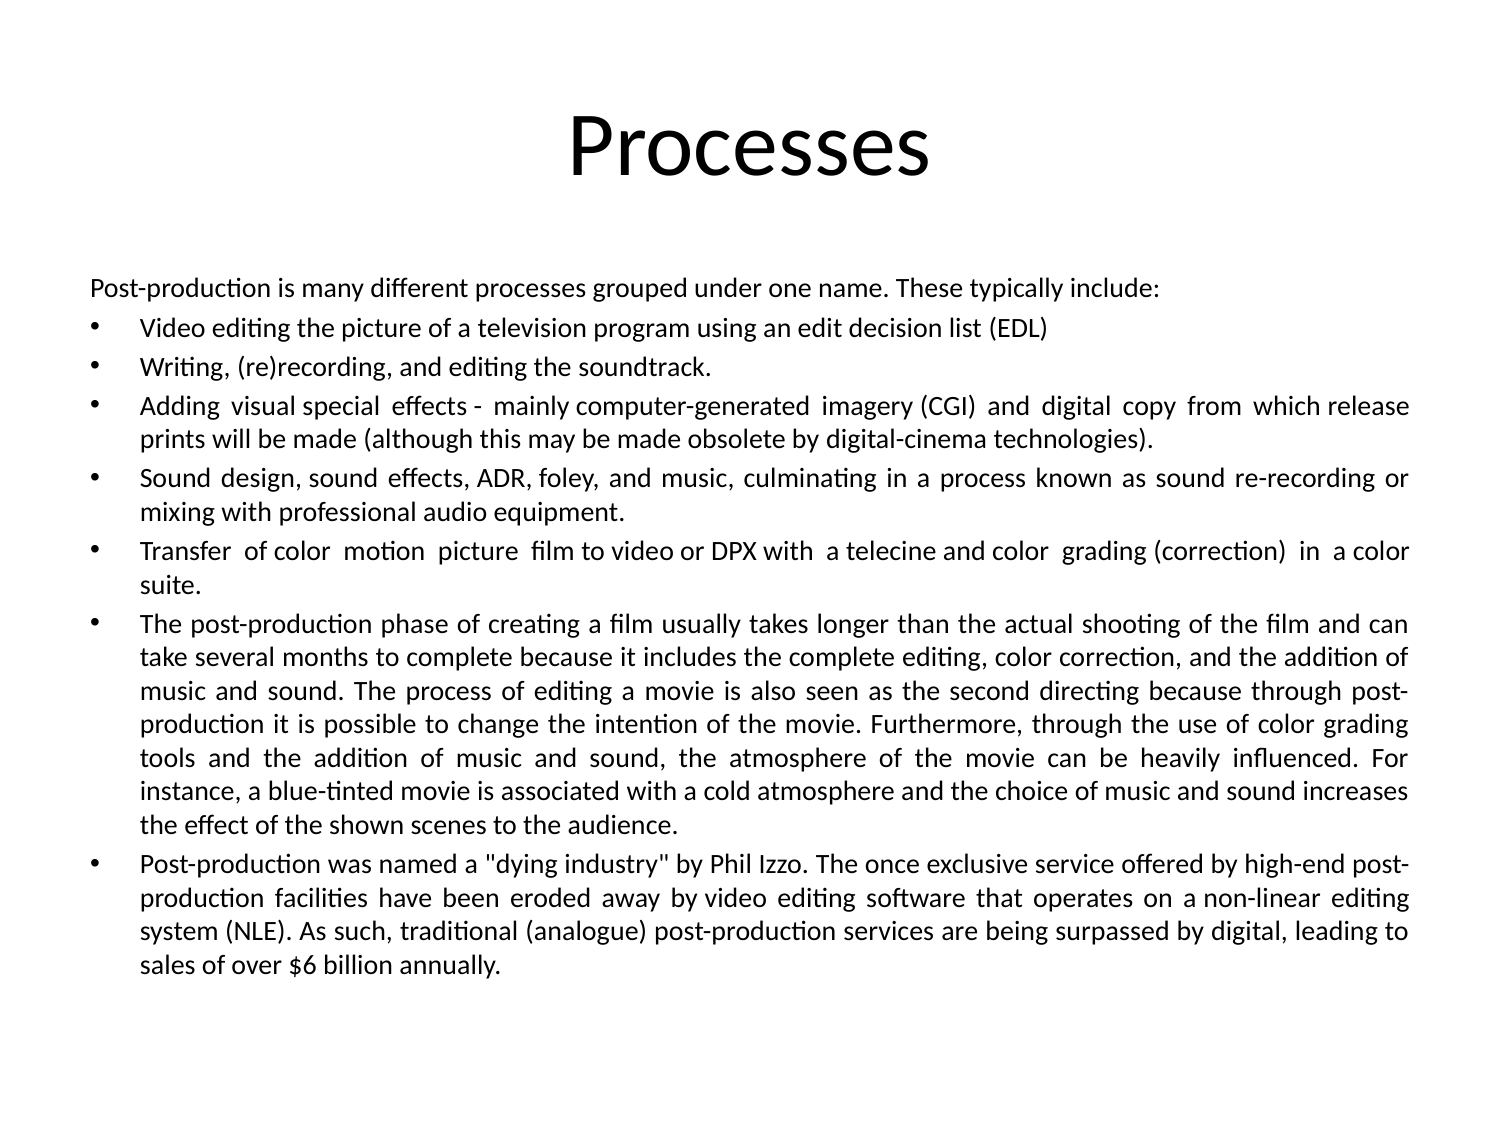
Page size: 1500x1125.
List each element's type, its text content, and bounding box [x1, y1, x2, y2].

title Processes [75, 45, 1425, 233]
list Post-production is many different processes grouped under one name. These typically include: Video editing the picture of a television program using an edit decision list (EDL) Writing, (re)recording, and editing the soundtrack. Adding visual special effects - mainly computer-generated imagery (CGI) and digital copy from which release prints will be made (although this may be made obsolete by digital-cinema technologies). Sound design, sound effects, ADR, foley, and music, culminating in a process known as sound re-recording or mixing with professional audio equipment. Transfer of color motion picture film to video or DPX with a telecine and color grading (correction) in a color suite. The post-production phase of creating a film usually takes longer than the actual shooting of the film and can take several months to complete because it includes the complete editing, color correction, and the addition of music and sound. The process of editing a movie is also seen as the second directing because through post-production it is possible to change the intention of the movie. Furthermore, through the use of color grading tools and the addition of music and sound, the atmosphere of the movie can be heavily influenced. For instance, a blue-tinted movie is associated with a cold atmosphere and the choice of music and sound increases the effect of the shown scenes to the audience. Post-production was named a "dying industry" by Phil Izzo. The once exclusive service offered by high-end post-production facilities have been eroded away by video editing software that operates on a non-linear editing system (NLE). As such, traditional (analogue) post-production services are being surpassed by digital, leading to sales of over $6 billion annually. [75, 262, 1425, 1005]
